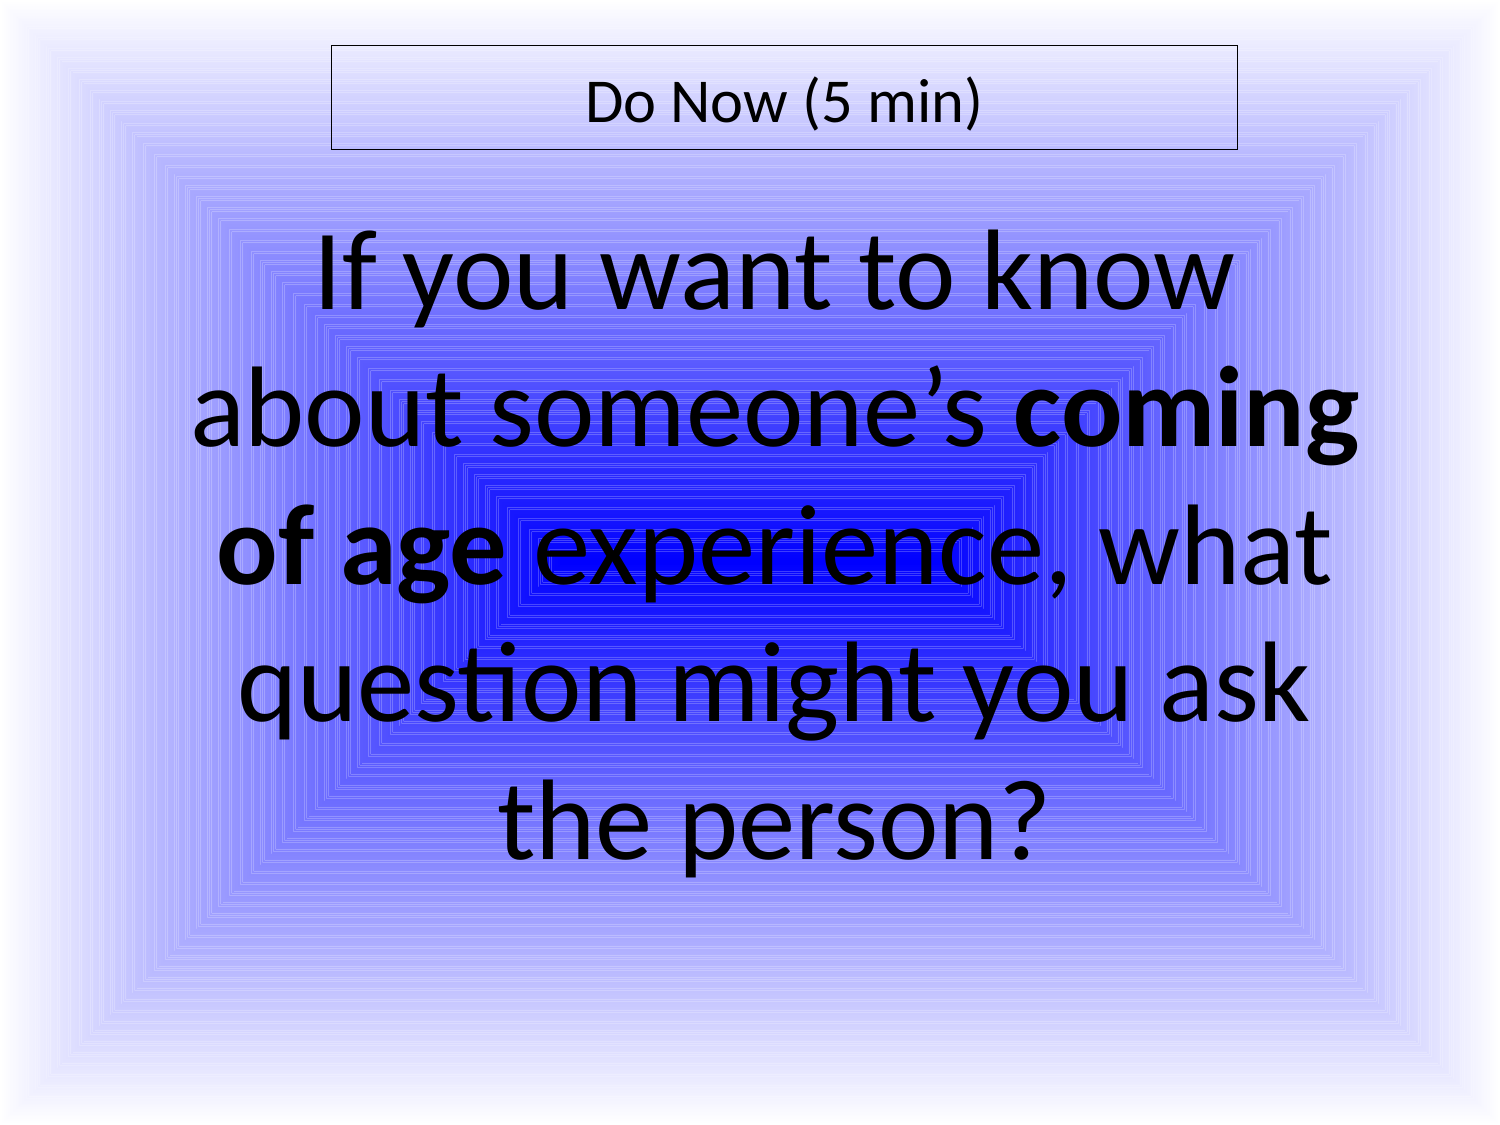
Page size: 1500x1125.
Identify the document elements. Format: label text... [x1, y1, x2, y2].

text_box Do Now (5 min) [331, 45, 1238, 150]
text_box If you want to know about someone’s coming of age experience, what question might you ask the person? [174, 187, 1375, 890]
